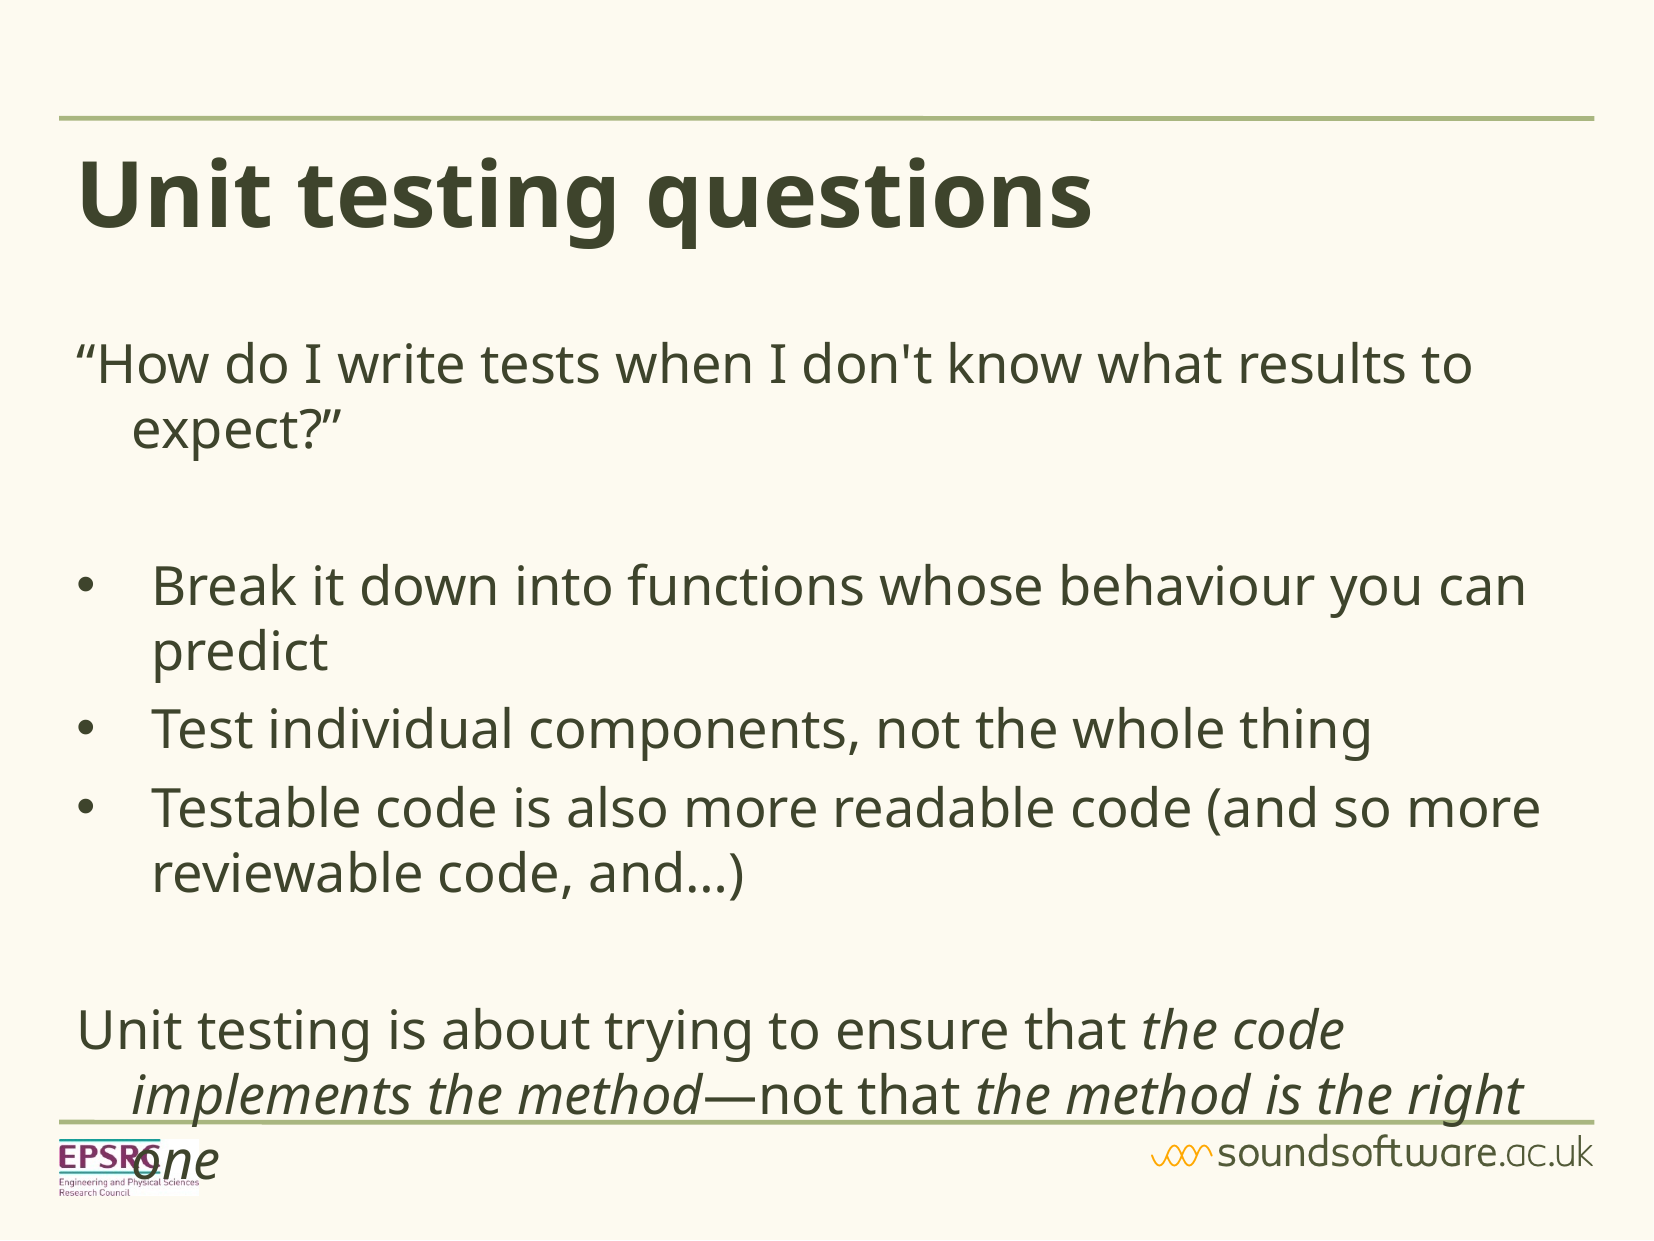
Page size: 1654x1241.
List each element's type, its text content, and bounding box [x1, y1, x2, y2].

picture [1151, 1133, 1593, 1167]
list “How do I write tests when I don't know what results to expect?” Break it down into functions whose behaviour you can predict Test individual components, not the whole thing Testable code is also more readable code (and so more reviewable code, and…) Unit testing is about trying to ensure that the code implements the method—not that the method is the right one [59, 321, 1592, 1138]
picture [59, 1139, 199, 1196]
title Unit testing questions [59, 118, 1592, 264]
